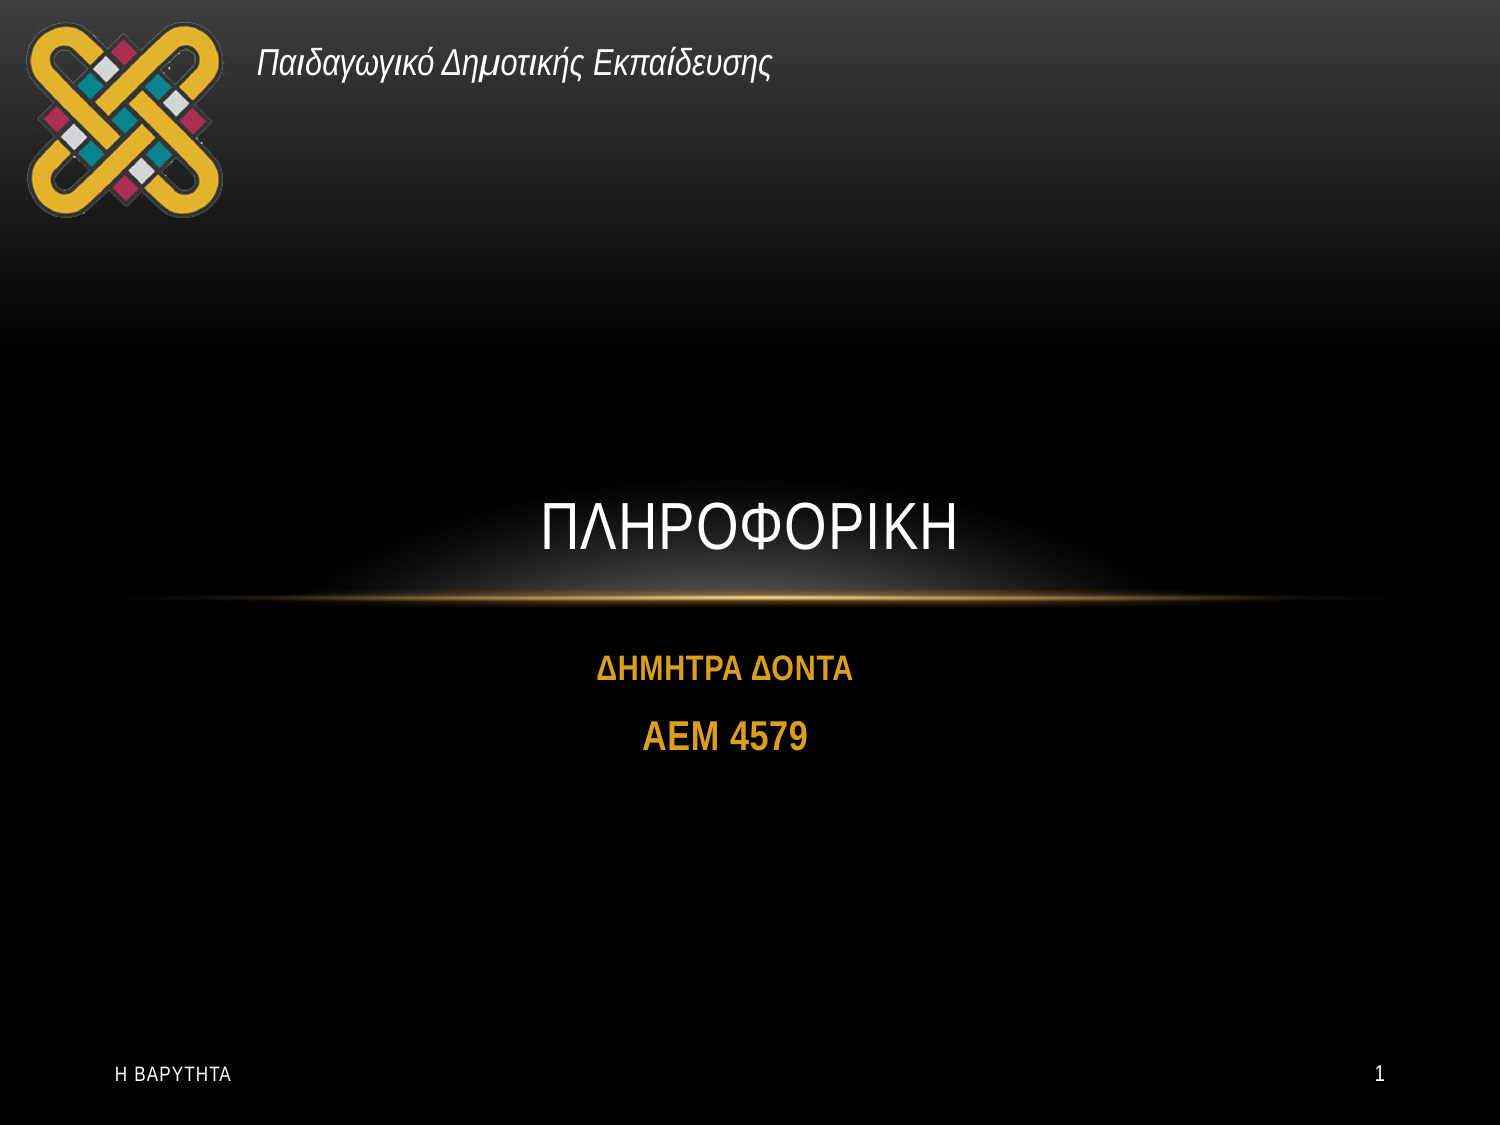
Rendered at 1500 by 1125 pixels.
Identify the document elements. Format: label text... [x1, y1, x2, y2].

title ΠΛΗΡΟΦΟΡΙΚΗ [112, 329, 1388, 571]
picture [0, 0, 1500, 750]
text_box Παιδαγωγικό Δημοτικής Εκπαίδευσης [249, 30, 1125, 91]
subtitle ΔΗΜΗΤΡΑ ΔΟΝΤΑ ΑΕΜ 4579 [200, 637, 1250, 925]
slide_number 1 [1237, 1042, 1400, 1103]
footer Η βαρυτητα [99, 1042, 575, 1103]
